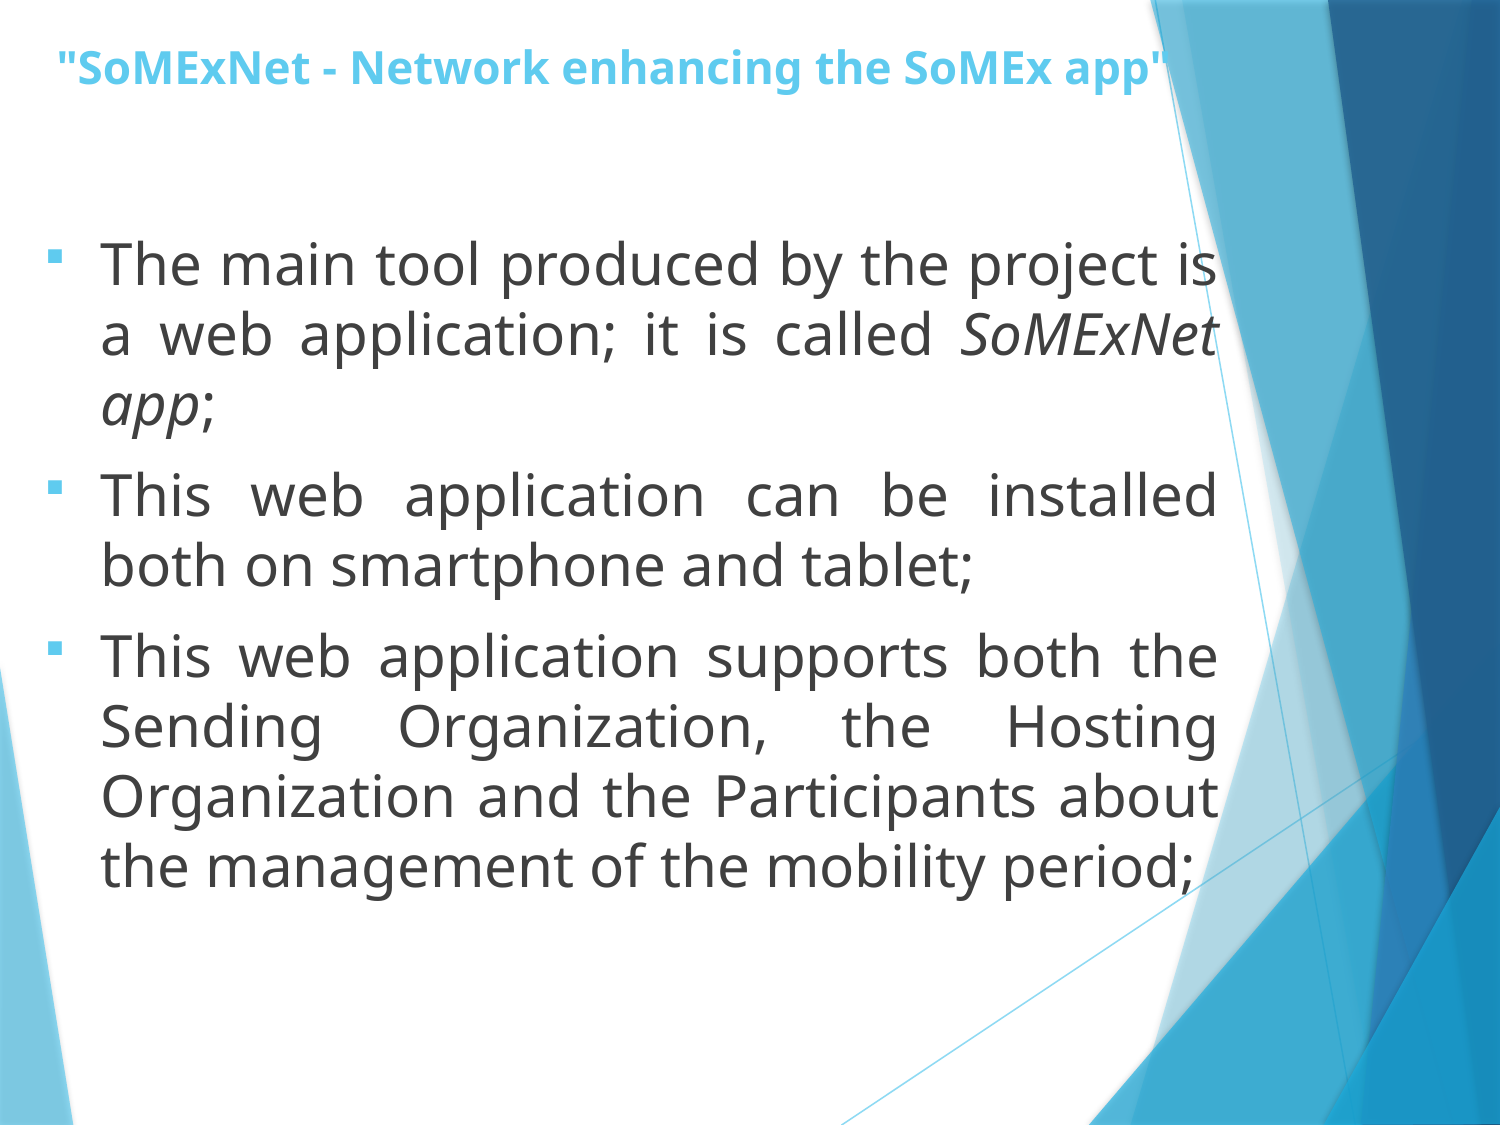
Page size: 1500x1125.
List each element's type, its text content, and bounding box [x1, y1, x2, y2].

list The main tool produced by the project is a web application; it is called SoMExNet app; This web application can be installed both on smartphone and tablet; This web application supports both the Sending Organization, the Hosting Organization and the Participants about the management of the mobility period; [29, 219, 1235, 929]
title "SoMExNet - Network enhancing the SoMEx app" [41, 30, 1415, 114]
